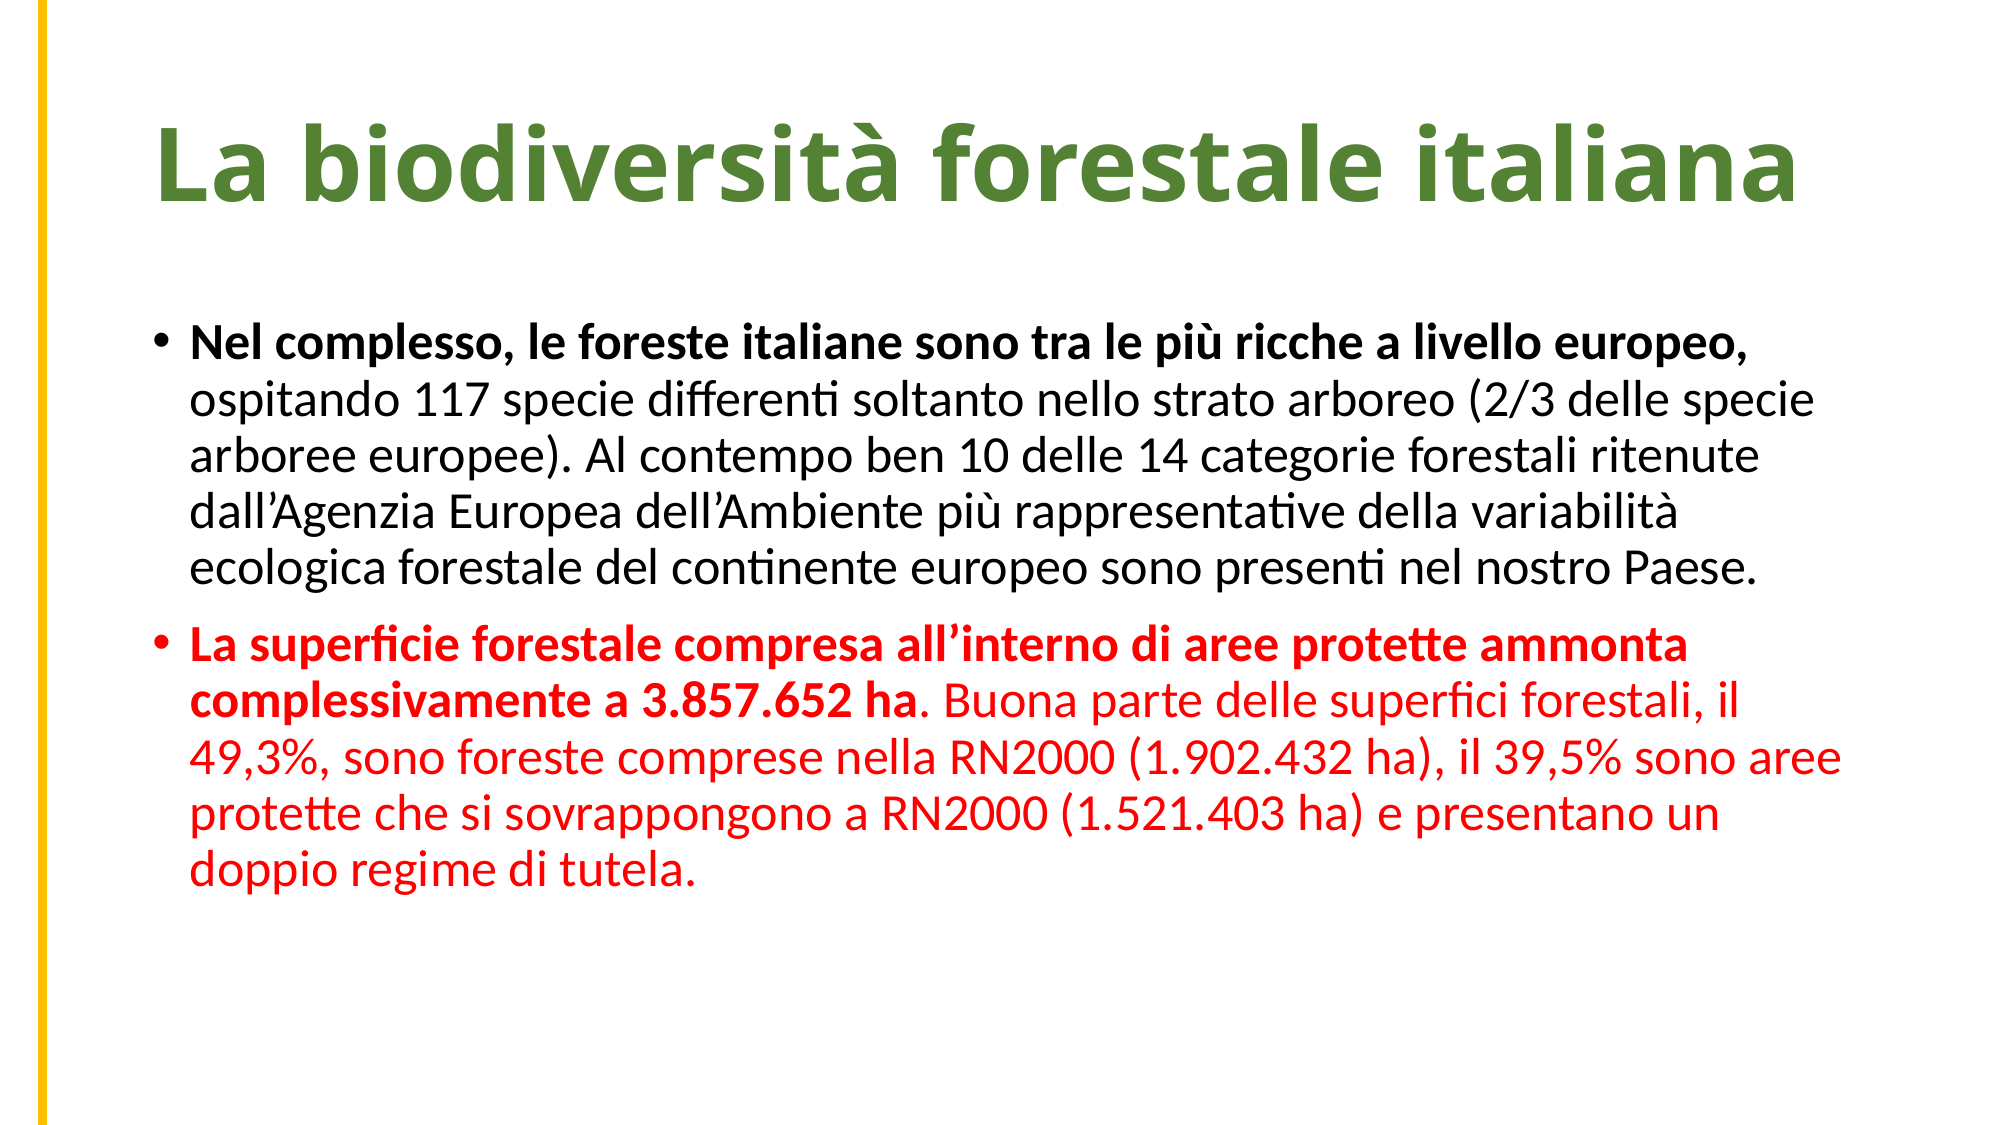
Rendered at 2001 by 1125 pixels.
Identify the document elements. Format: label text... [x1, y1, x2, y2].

text_box La biodiversità forestale italiana [137, 59, 1863, 278]
list Nel complesso, le foreste italiane sono tra le più ricche a livello europeo, ospitando 117 specie differenti soltanto nello strato arboreo (2/3 delle specie arboree europee). Al contempo ben 10 delle 14 categorie forestali ritenute dall’Agenzia Europea dell’Ambiente più rappresentative della variabilità ecologica forestale del continente europeo sono presenti nel nostro Paese. La superficie forestale compresa all’interno di aree protette ammonta complessivamente a 3.857.652 ha. Buona parte delle superfici forestali, il 49,3%, sono foreste comprese nella RN2000 (1.902.432 ha), il 39,5% sono aree protette che si sovrappongono a RN2000 (1.521.403 ha) e presentano un doppio regime di tutela. [137, 307, 1863, 964]
